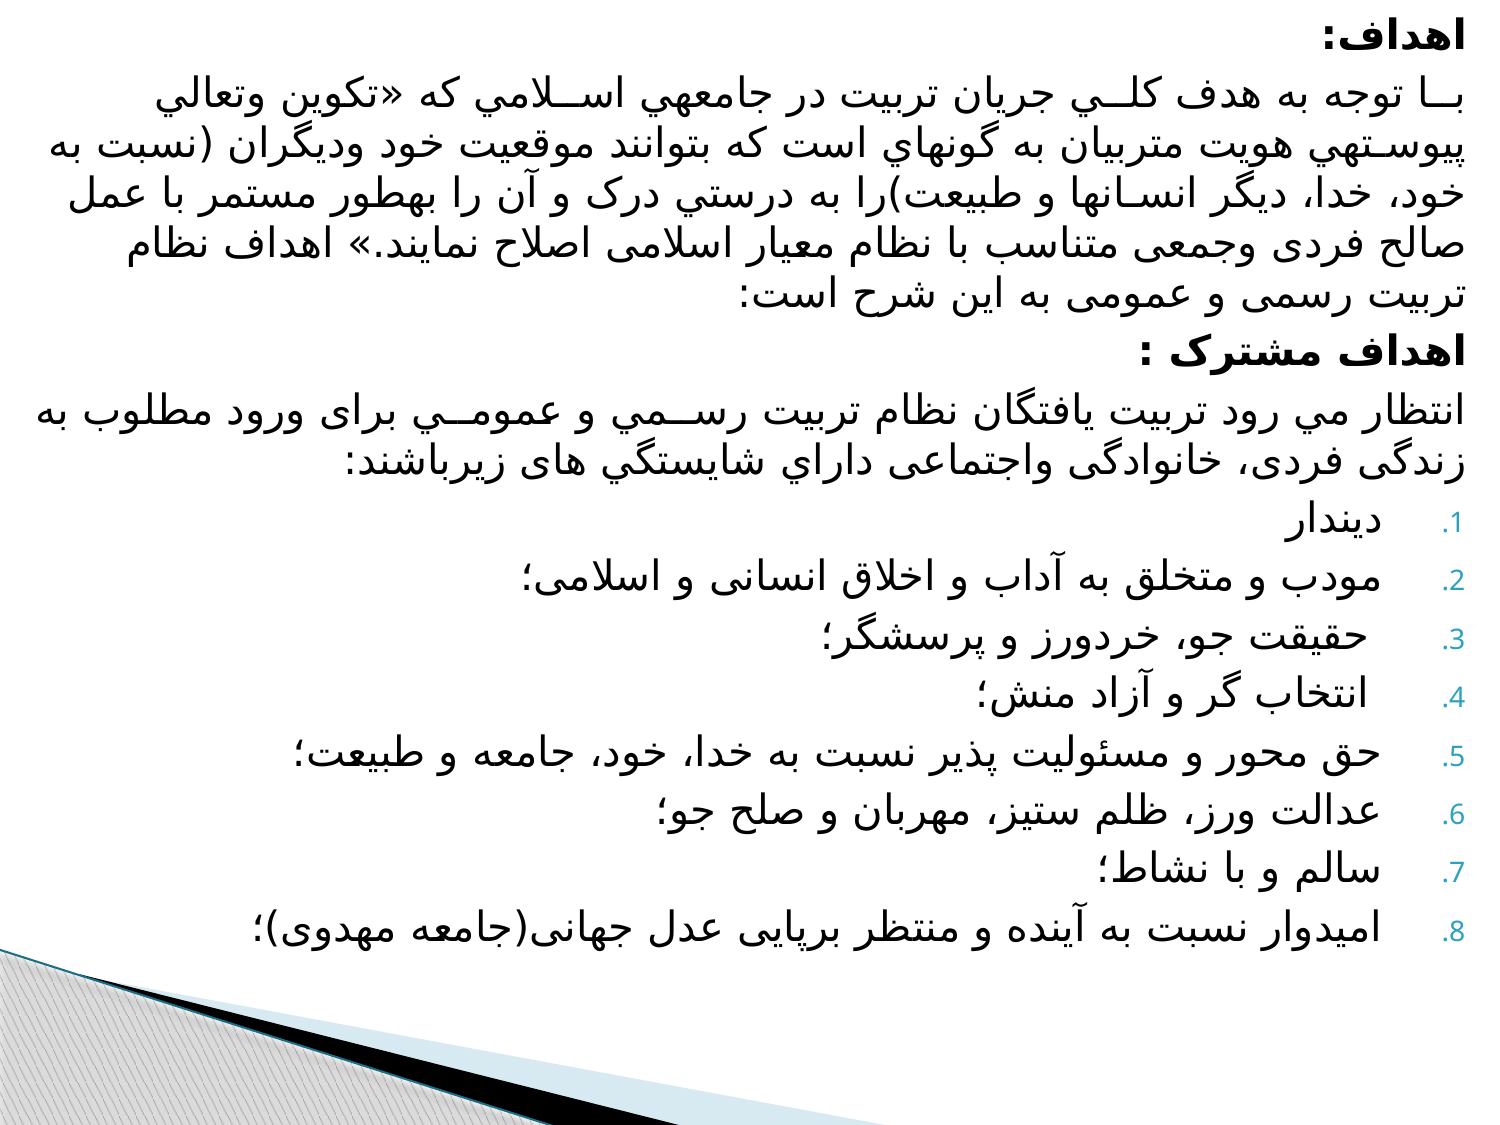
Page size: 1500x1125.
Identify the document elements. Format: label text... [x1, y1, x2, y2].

list اهداف: بــا توجه به هدف كلــي جريان تربيت در جامعهي اســلامي که «تکوين وتعالي پيوسـتهي هويت متربيان به گونهاي است که بتوانند موقعيت خود وديگران (نسبت به خود، خدا، ديگر انسـانها و طبيعت)را به درستي درک و آن را بهطور مستمر با عمل صالح فردی وجمعی متناسب با نظام معيار اسلامی اصلاح نمايند.» اهداف نظام تربيت رسمی و عمومی به اين شرح است: اهداف مشترک : انتظار مي رود تربيت يافتگان نظام تربيت رســمي و عمومــي برای ورود مطلوب به زندگی فردی، خانوادگی واجتماعی داراي شايستگي های زيرباشند: ديندار مودب و متخلق به آداب و اخلاق انسانی و اسلامی؛ حقيقت جو، خردورز و پرسشگر؛ انتخاب گر و آزاد منش؛ حق محور و مسئوليت پذير نسبت به خدا، خود، جامعه و طبيعت؛ عدالت ورز، ظلم ستيز، مهربان و صلح جو؛ سالم و با نشاط؛ اميدوار نسبت به آينده و منتظر برپايی عدل جهانی(جامعه مهدوی)؛ [0, 0, 1500, 1125]
